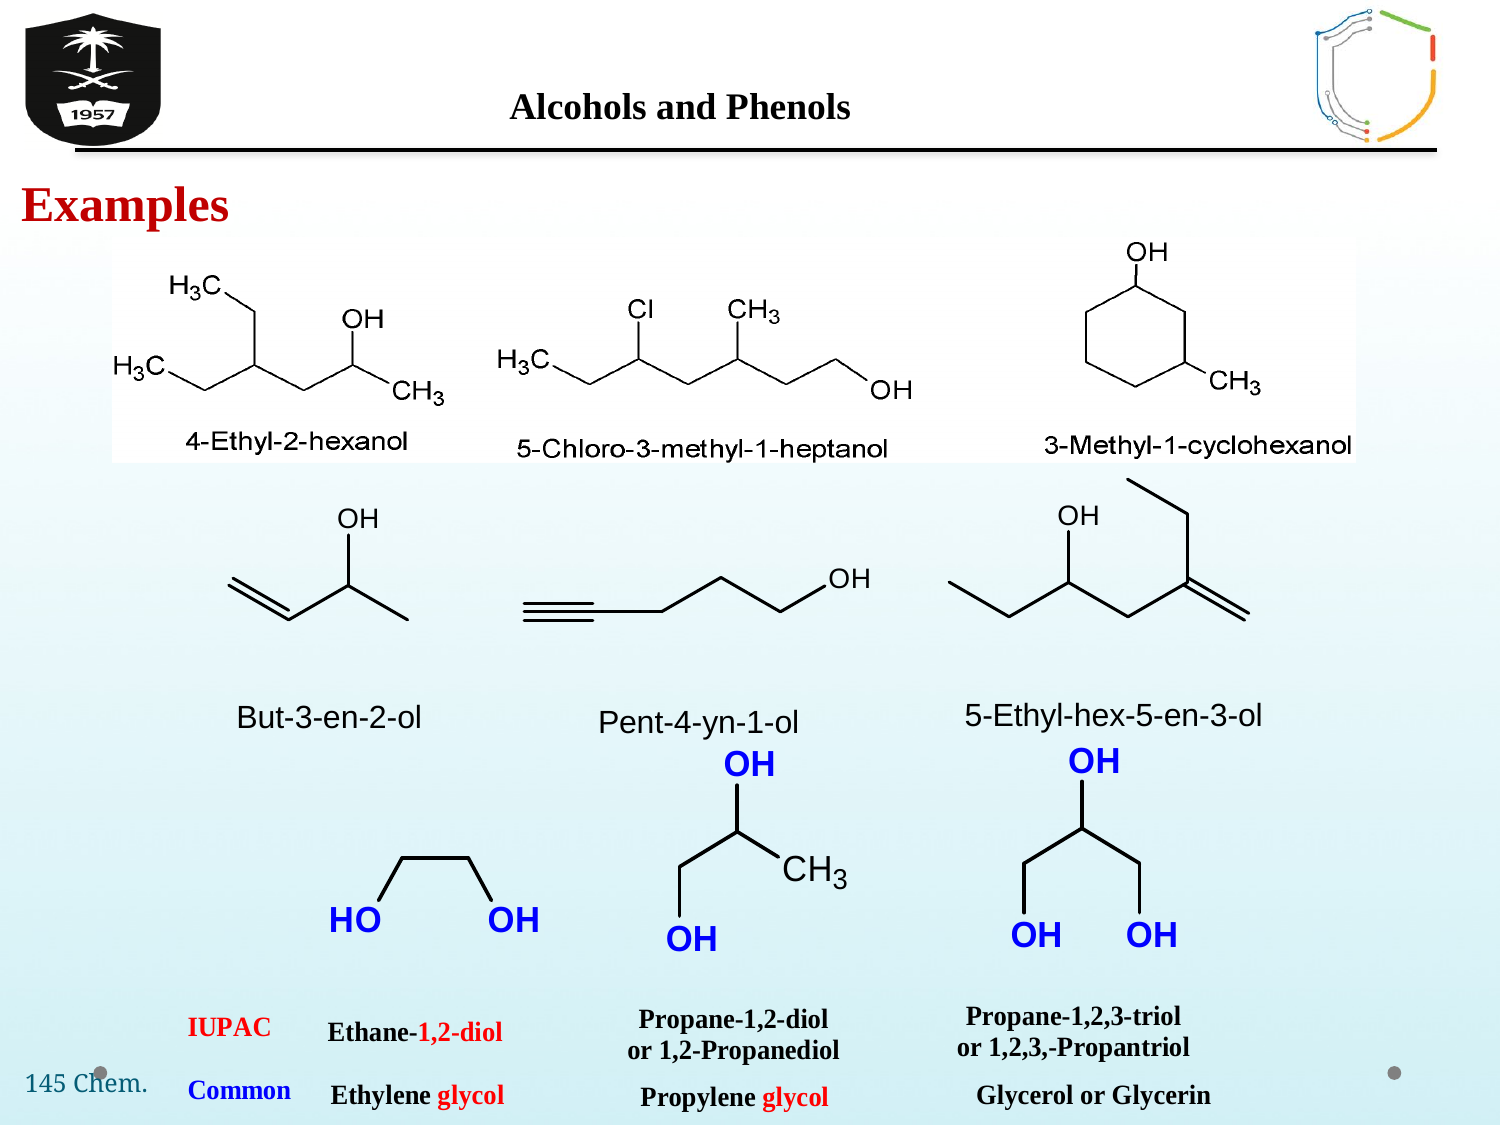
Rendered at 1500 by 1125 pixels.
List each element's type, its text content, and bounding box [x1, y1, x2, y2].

picture [0, 0, 1500, 1125]
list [112, 237, 1357, 463]
text_box Examples [0, 164, 245, 239]
text_box Alcohols and Phenols [494, 74, 866, 135]
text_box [187, 744, 1212, 1113]
text_box 145 Chem. [24, 1037, 182, 1098]
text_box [224, 474, 1263, 741]
